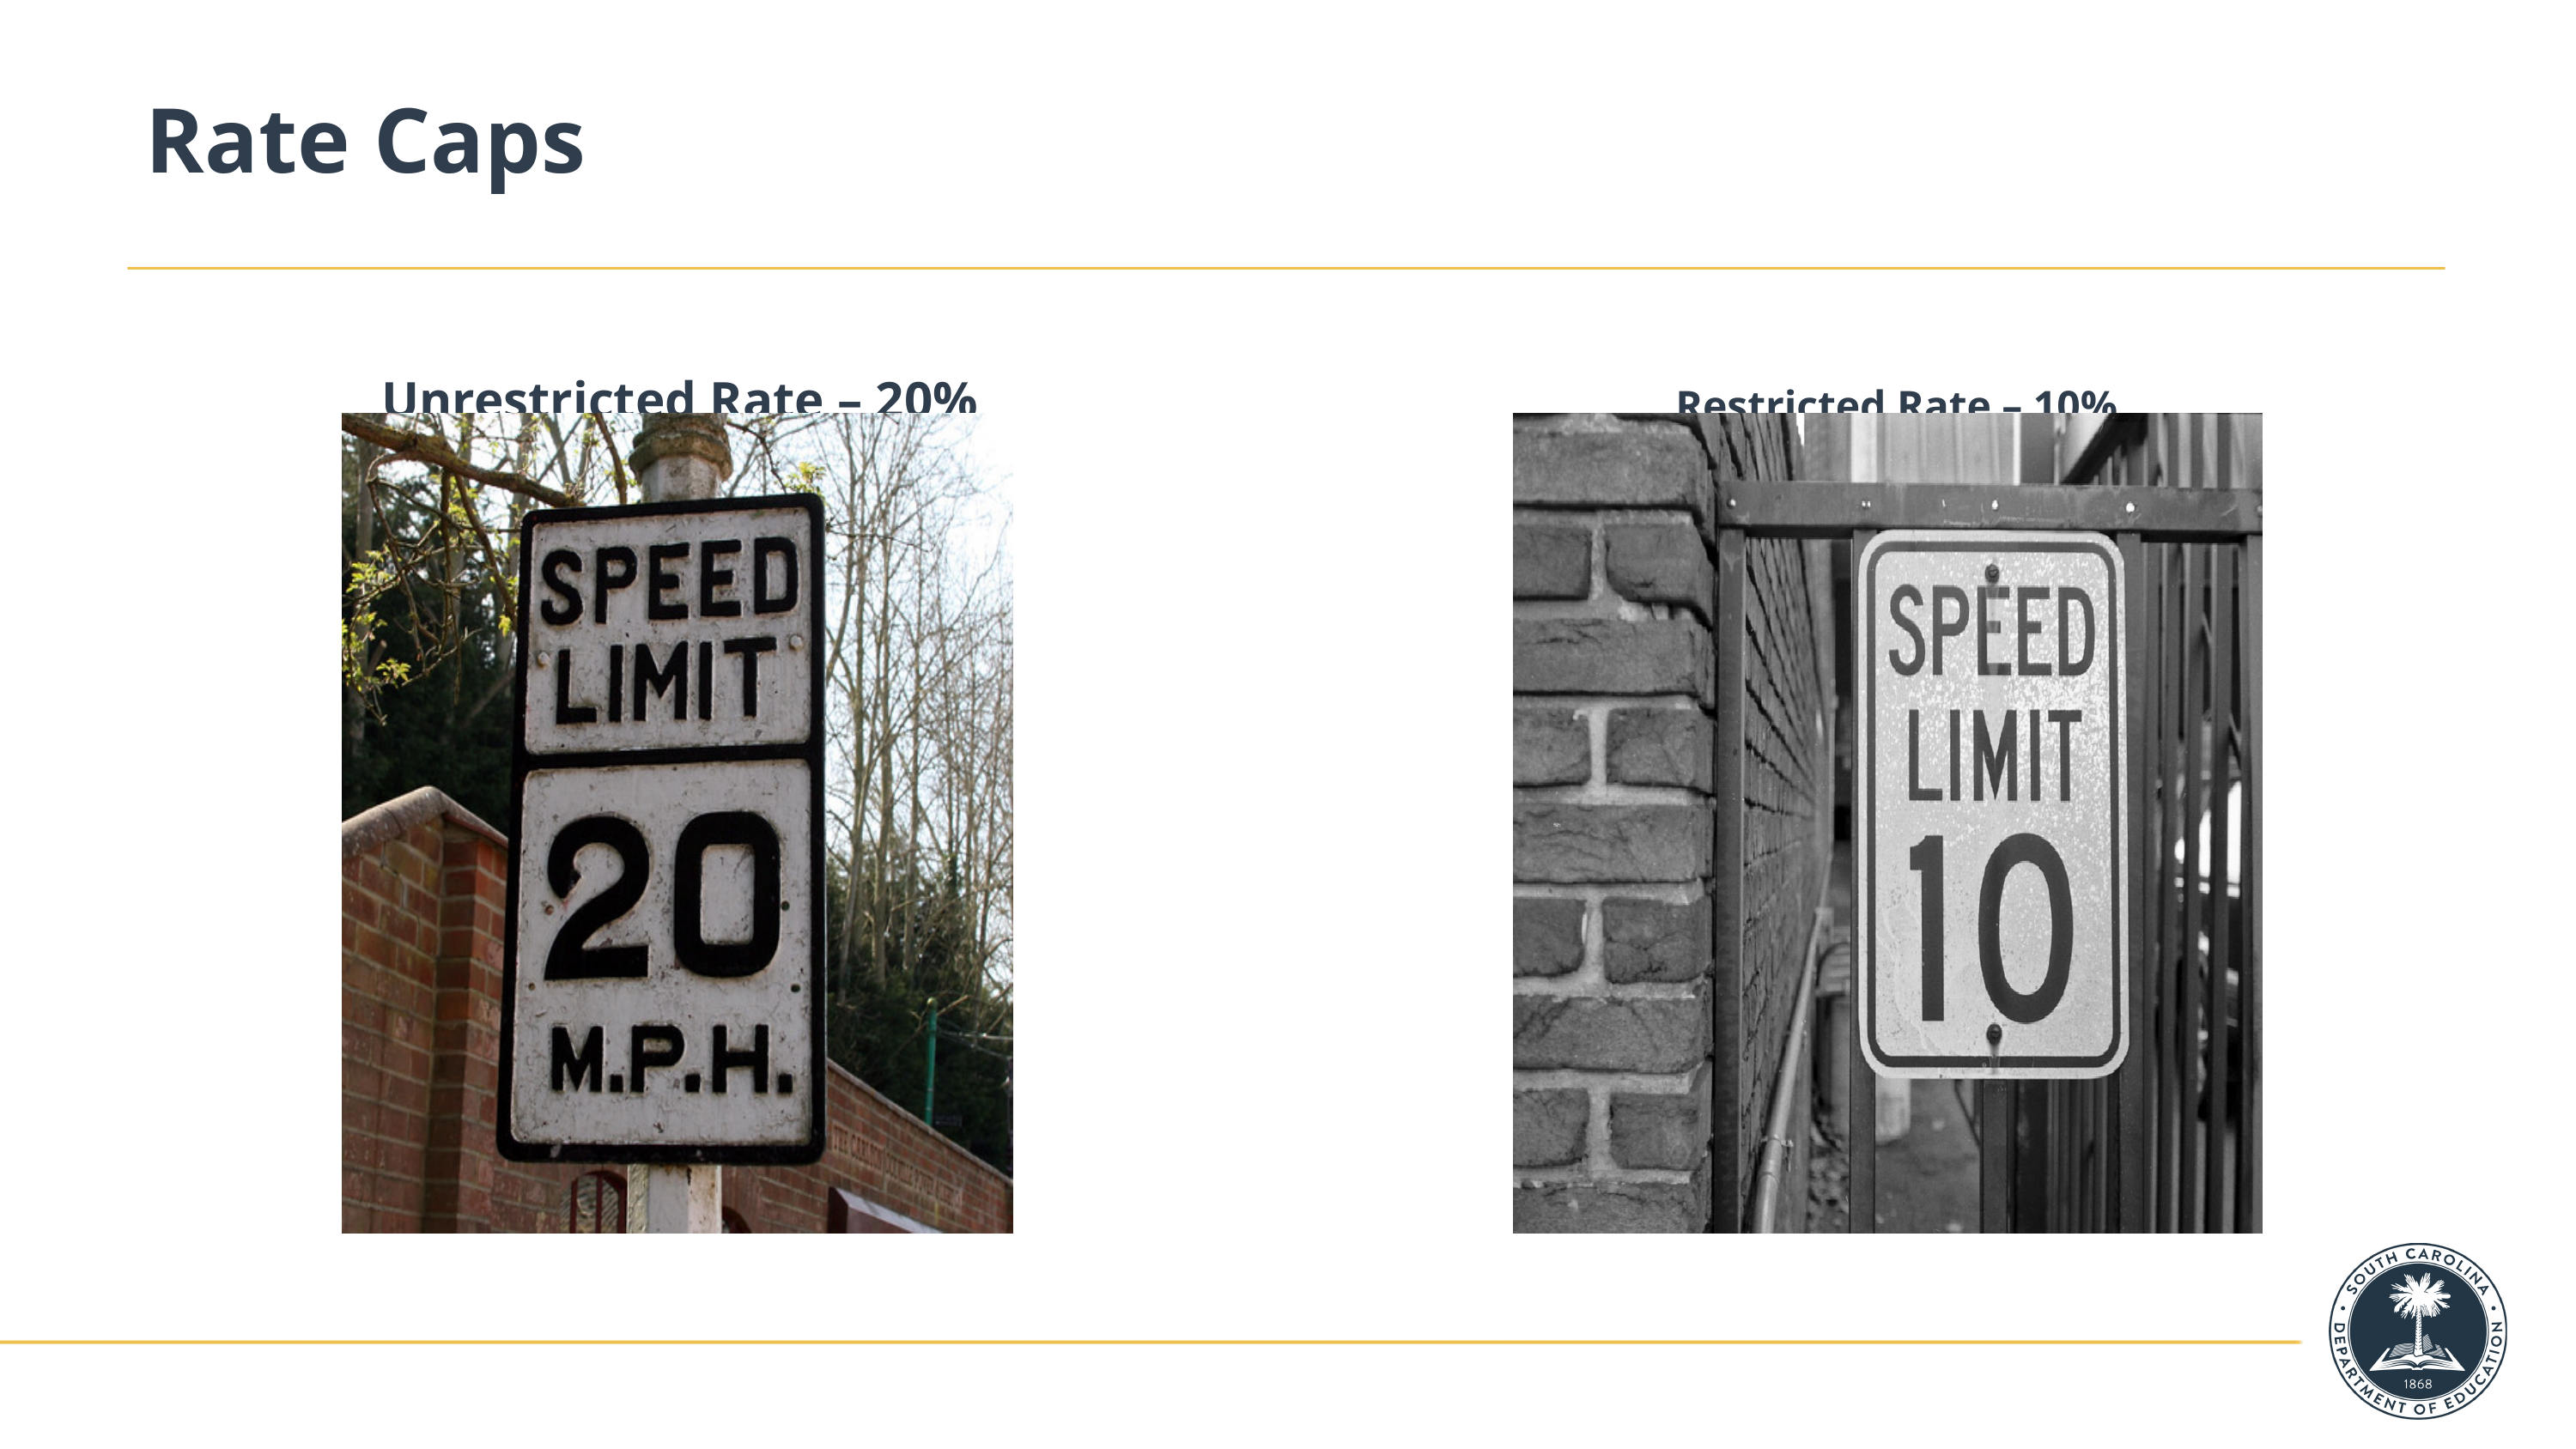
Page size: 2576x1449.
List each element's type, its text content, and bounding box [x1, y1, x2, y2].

list Unrestricted Rate – 20% [135, 334, 1225, 438]
list Restricted Rate – 10% [1349, 334, 2445, 438]
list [1512, 412, 2263, 1234]
picture [2329, 1243, 2507, 1420]
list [341, 412, 1014, 1234]
title Rate Caps [132, 76, 2450, 232]
